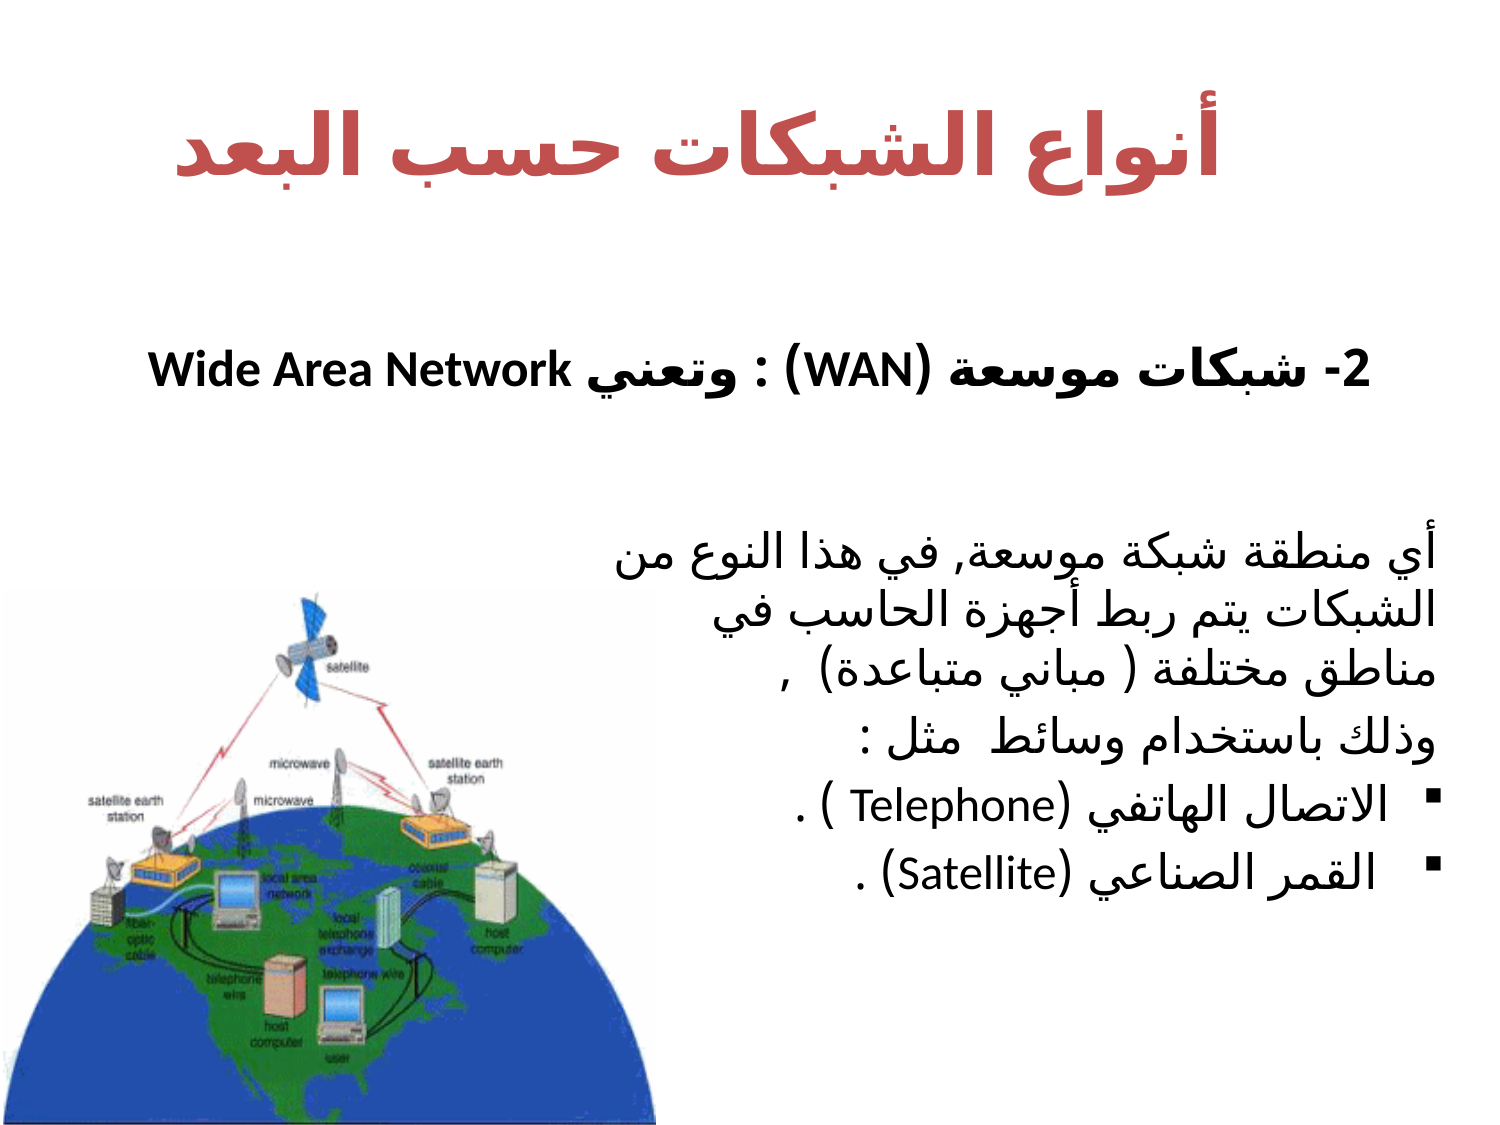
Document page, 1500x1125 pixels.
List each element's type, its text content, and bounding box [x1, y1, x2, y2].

text_box أنواع الشبكات حسب البعد [75, 47, 1300, 236]
picture [3, 590, 656, 1125]
title 2- شبكات موسعة (WAN) : وتعني Wide Area Network [72, 302, 1433, 430]
list أي منطقة شبكة موسعة, في هذا النوع من الشبكات يتم ربط أجهزة الحاسب في مناطق مختلفة ( مباني متباعدة) , وذلك باستخدام وسائط مثل : الاتصال الهاتفي (Telephone ) . القمر الصناعي (Satellite) . [584, 444, 1454, 910]
